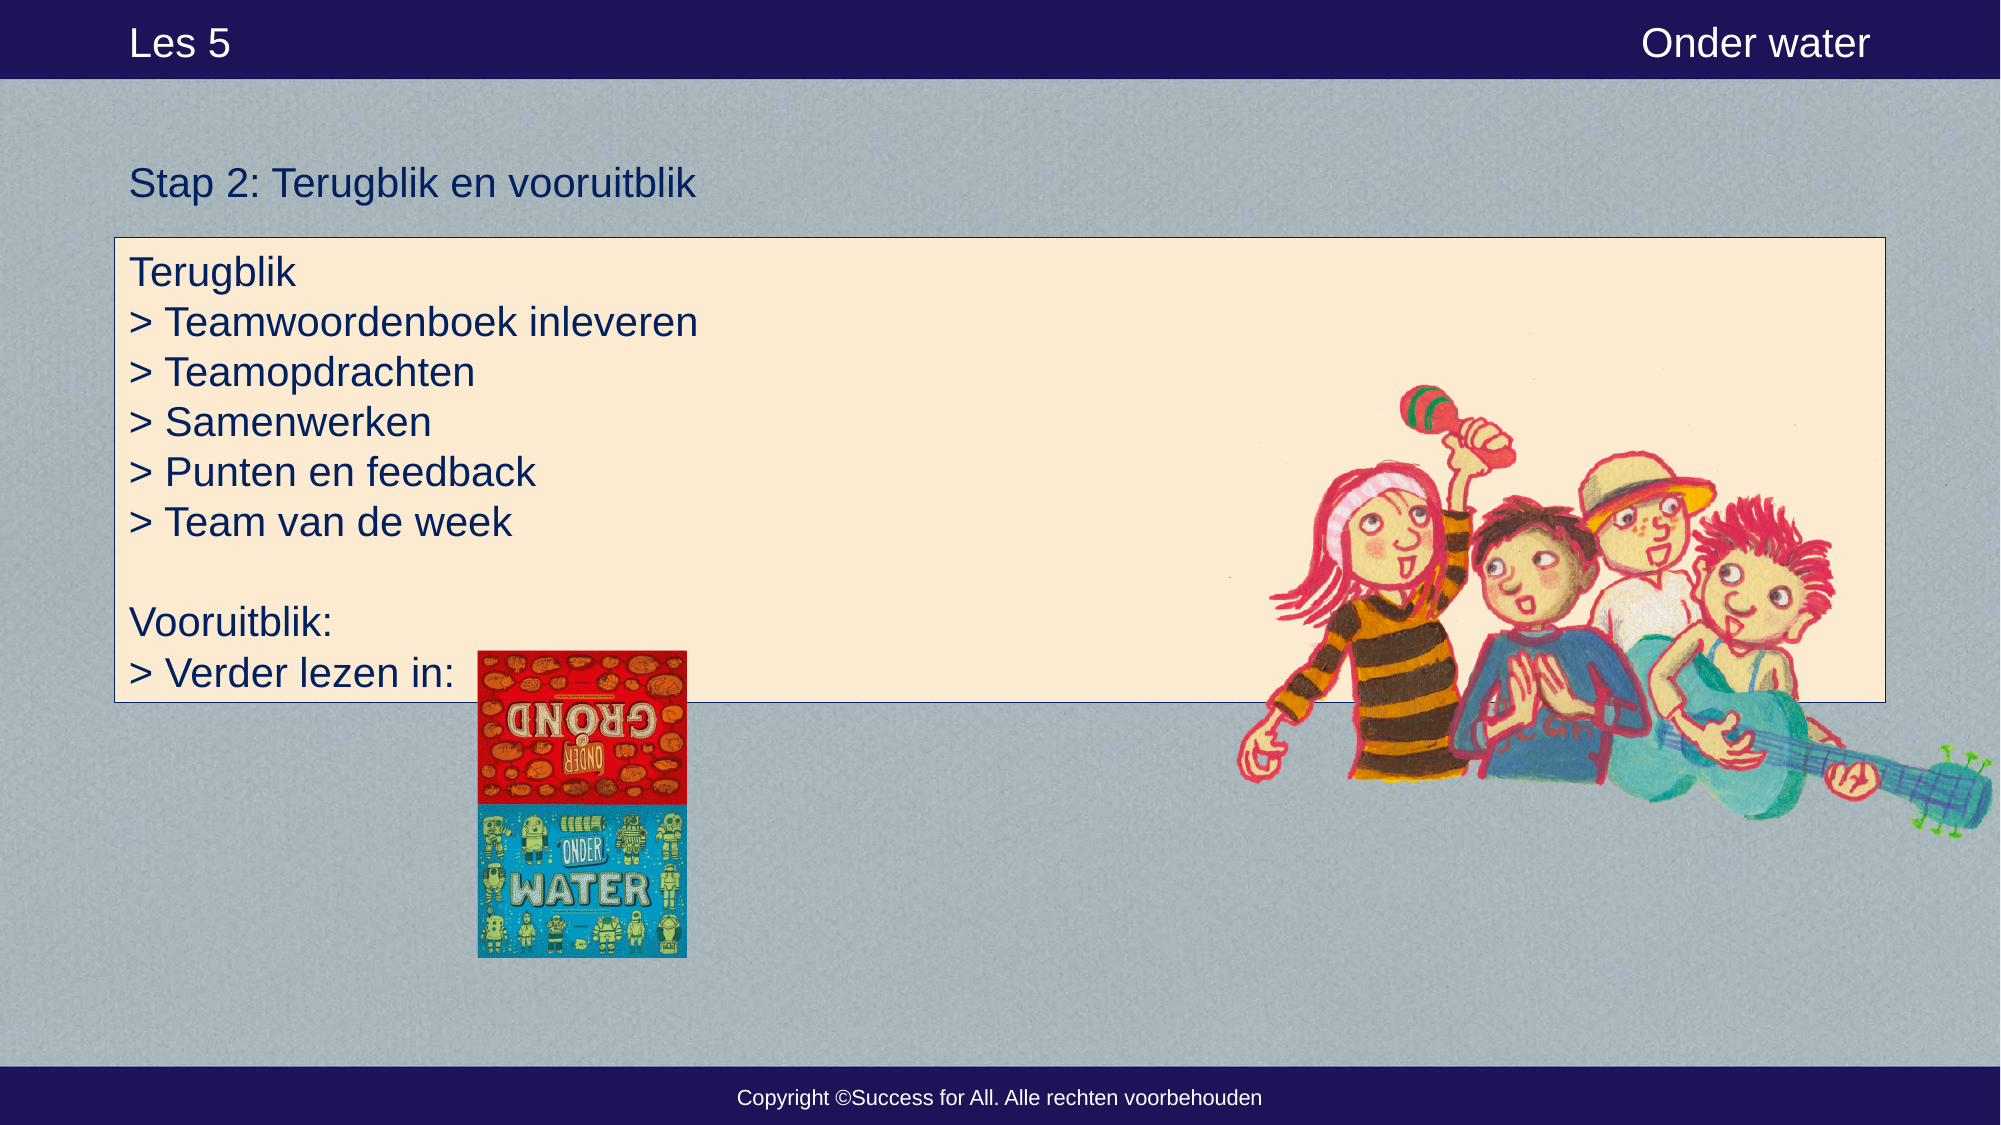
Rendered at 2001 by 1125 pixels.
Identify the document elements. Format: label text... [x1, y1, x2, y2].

text_box Onder water [999, 8, 1886, 73]
text_box Les 5 [114, 8, 354, 73]
text_box Terugblik > Teamwoordenboek inleveren > Teamopdrachten > Samenwerken > Punten en feedback > Team van de week Vooruitblik: > Verder lezen in: [114, 237, 1886, 703]
text_box Copyright ©Success for All. Alle rechten voorbehouden [0, 1076, 2000, 1125]
picture [0, 0, 2001, 1125]
text_box Stap 2: Terugblik en vooruitblik [113, 148, 1635, 214]
